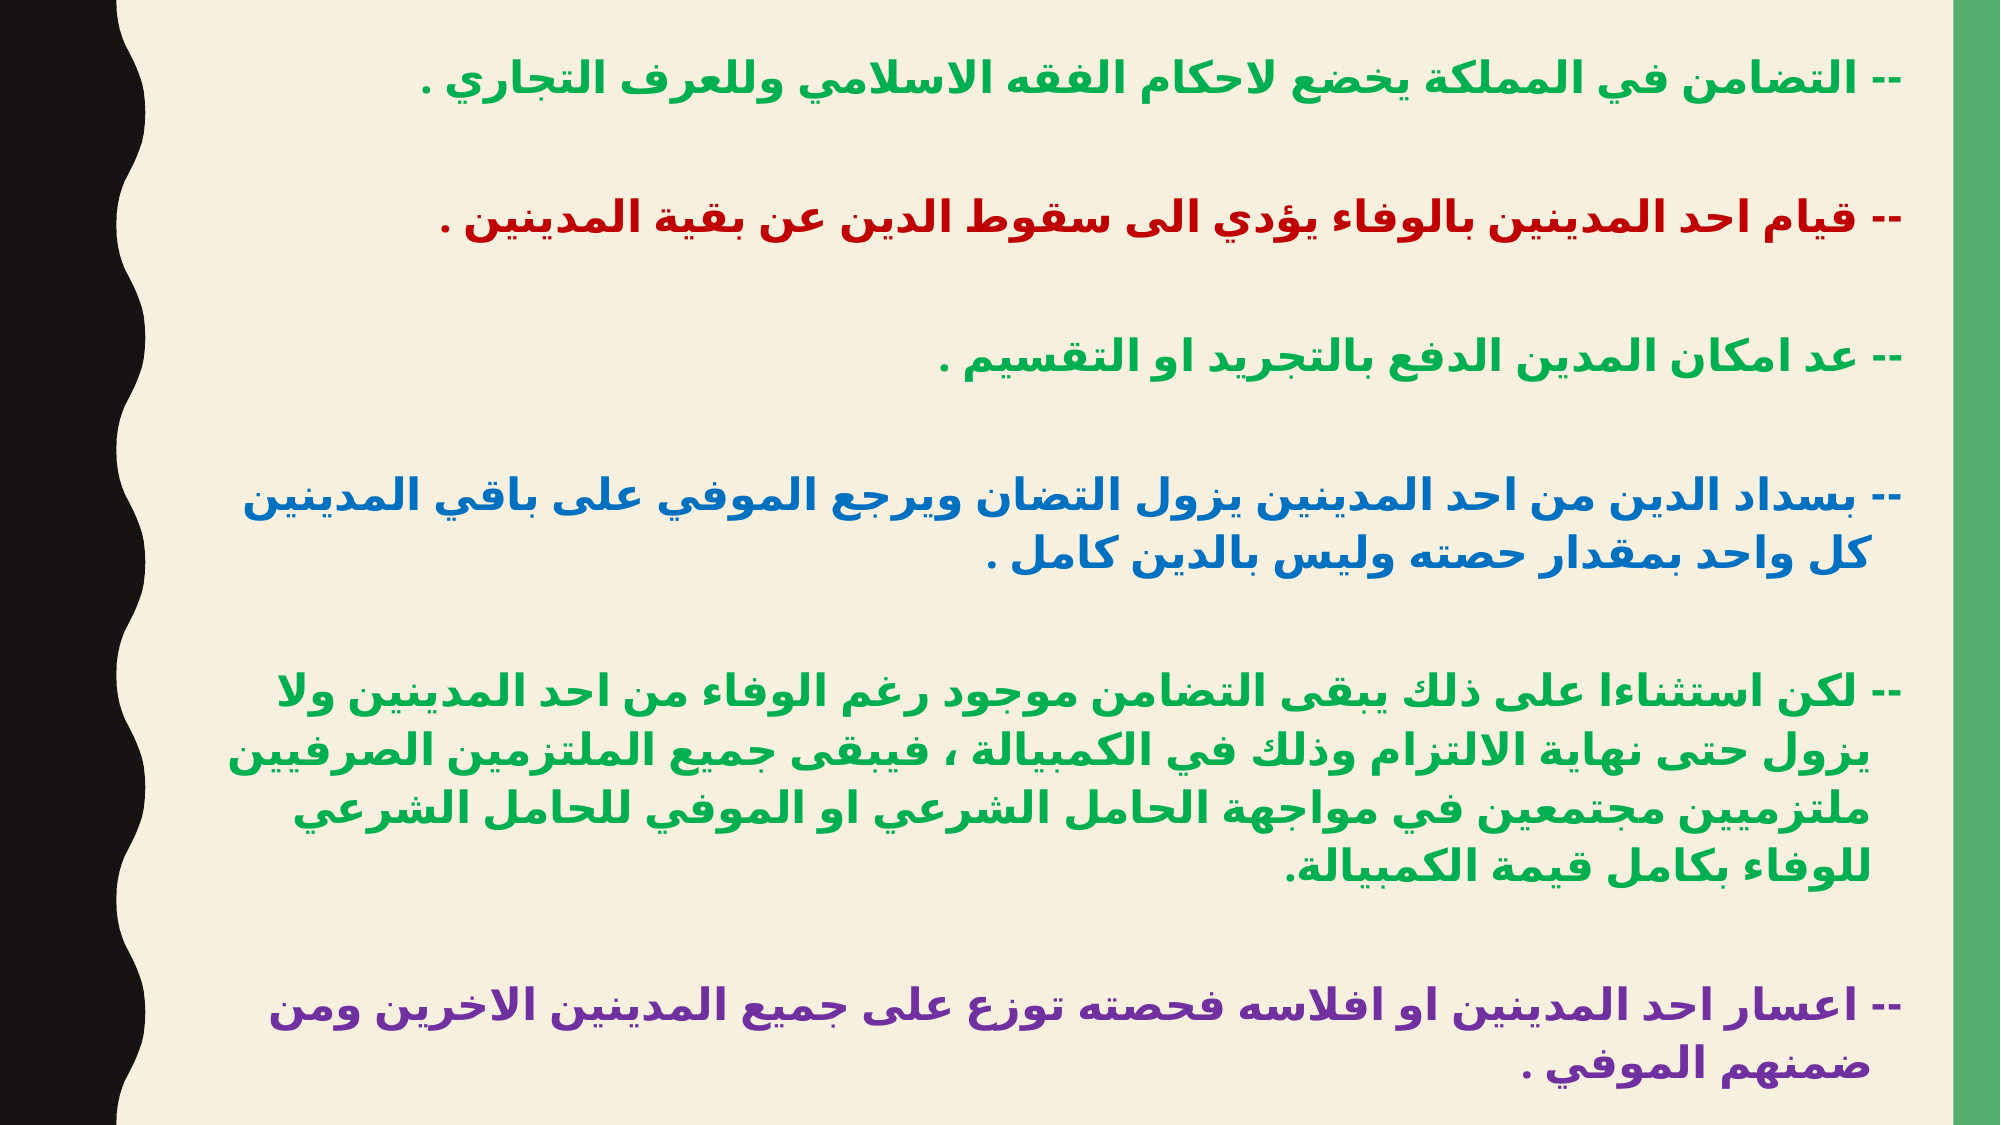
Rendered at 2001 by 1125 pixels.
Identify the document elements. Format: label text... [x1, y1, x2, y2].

list -- التضامن في المملكة يخضع لاحكام الفقه الاسلامي وللعرف التجاري . -- قيام احد المدينين بالوفاء يؤدي الى سقوط الدين عن بقية المدينين . -- عد امكان المدين الدفع بالتجريد او التقسيم . -- بسداد الدين من احد المدينين يزول التضان ويرجع الموفي على باقي المدينين كل واحد بمقدار حصته وليس بالدين كامل . -- لكن استثناءا على ذلك يبقى التضامن موجود رغم الوفاء من احد المدينين ولا يزول حتى نهاية الالتزام وذلك في الكمبيالة ، فيبقى جميع الملتزمين الصرفيين ملتزميين مجتمعين في مواجهة الحامل الشرعي او الموفي للحامل الشرعي للوفاء بكامل قيمة الكمبيالة. -- اعسار احد المدينين او افلاسه فحصته توزع على جميع المدينين الاخرين ومن ضمنهم الموفي . [156, 36, 1920, 1098]
